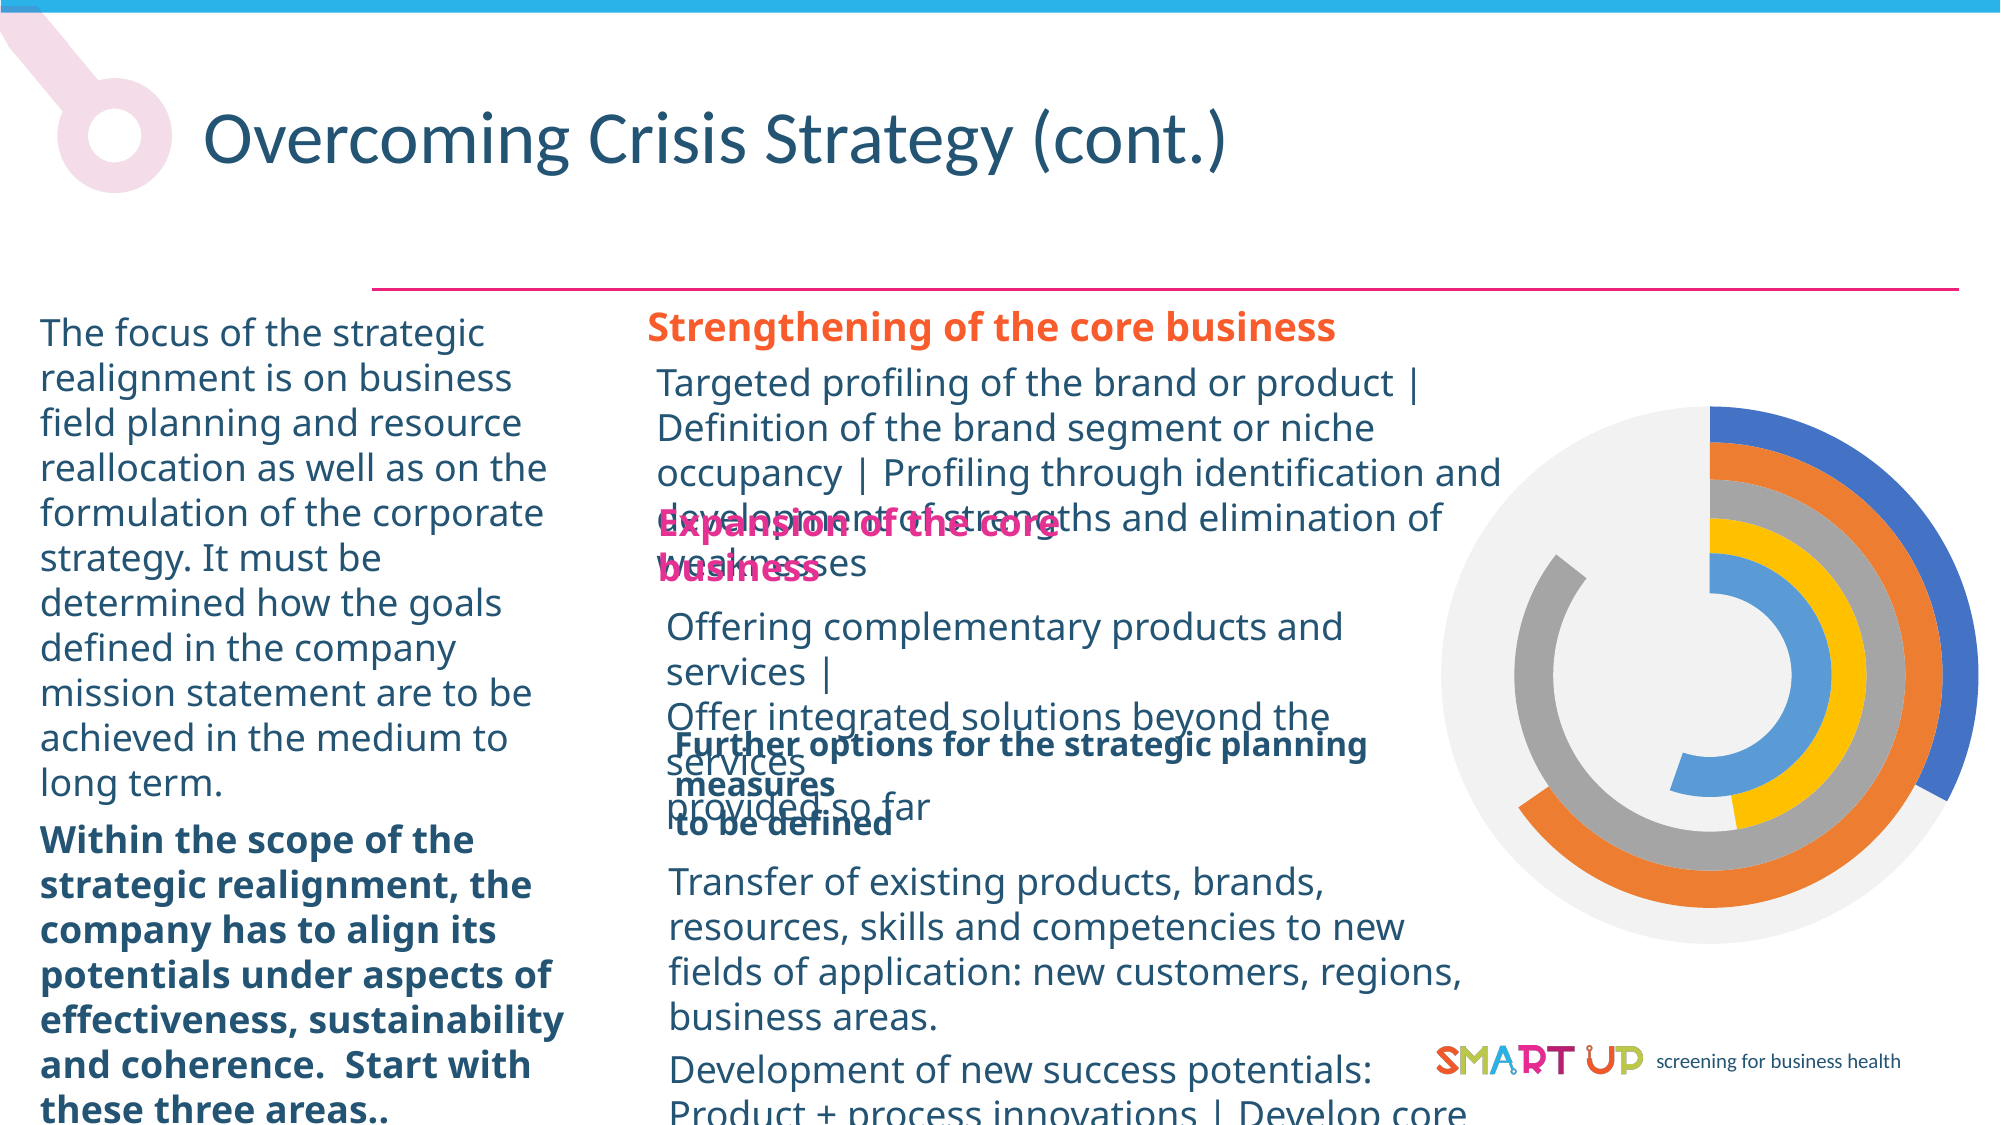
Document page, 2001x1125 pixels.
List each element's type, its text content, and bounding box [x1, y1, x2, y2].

text_box Offering complementary products and services | Offer integrated solutions beyond the services provided so far [660, 600, 1419, 715]
list Overcoming Crisis Strategy (cont.) [188, 91, 1641, 206]
text_box Transfer of existing products, brands, resources, skills and competencies to new fields of application: new customers, regions, business areas. Development of new success potentials: Product + process innovations | Develop core competencies [662, 855, 1485, 1125]
text_box The focus of the strategic realignment is on business field planning and resource reallocation as well as on the formulation of the corporate strategy. It must be determined how the goals defined in the company mission statement are to be achieved in the medium to long term. Within the scope of the strategic realignment, the company has to align its potentials under aspects of effectiveness, sustainability and coherence. Start with these three areas.. [26, 301, 607, 1125]
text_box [1441, 406, 1979, 944]
picture [0, 6, 224, 218]
picture [1485, 1045, 1643, 1078]
text_box Expansion of the core business [642, 492, 1146, 597]
text_box Targeted profiling of the brand or product | Definition of the brand segment or niche occupancy | Profiling through identification and development of strengths and elimination of weaknesses [650, 355, 1544, 587]
text_box Strengthening of the core business [632, 294, 1361, 357]
text_box Further options for the strategic planning measures to be defined [659, 715, 1441, 850]
